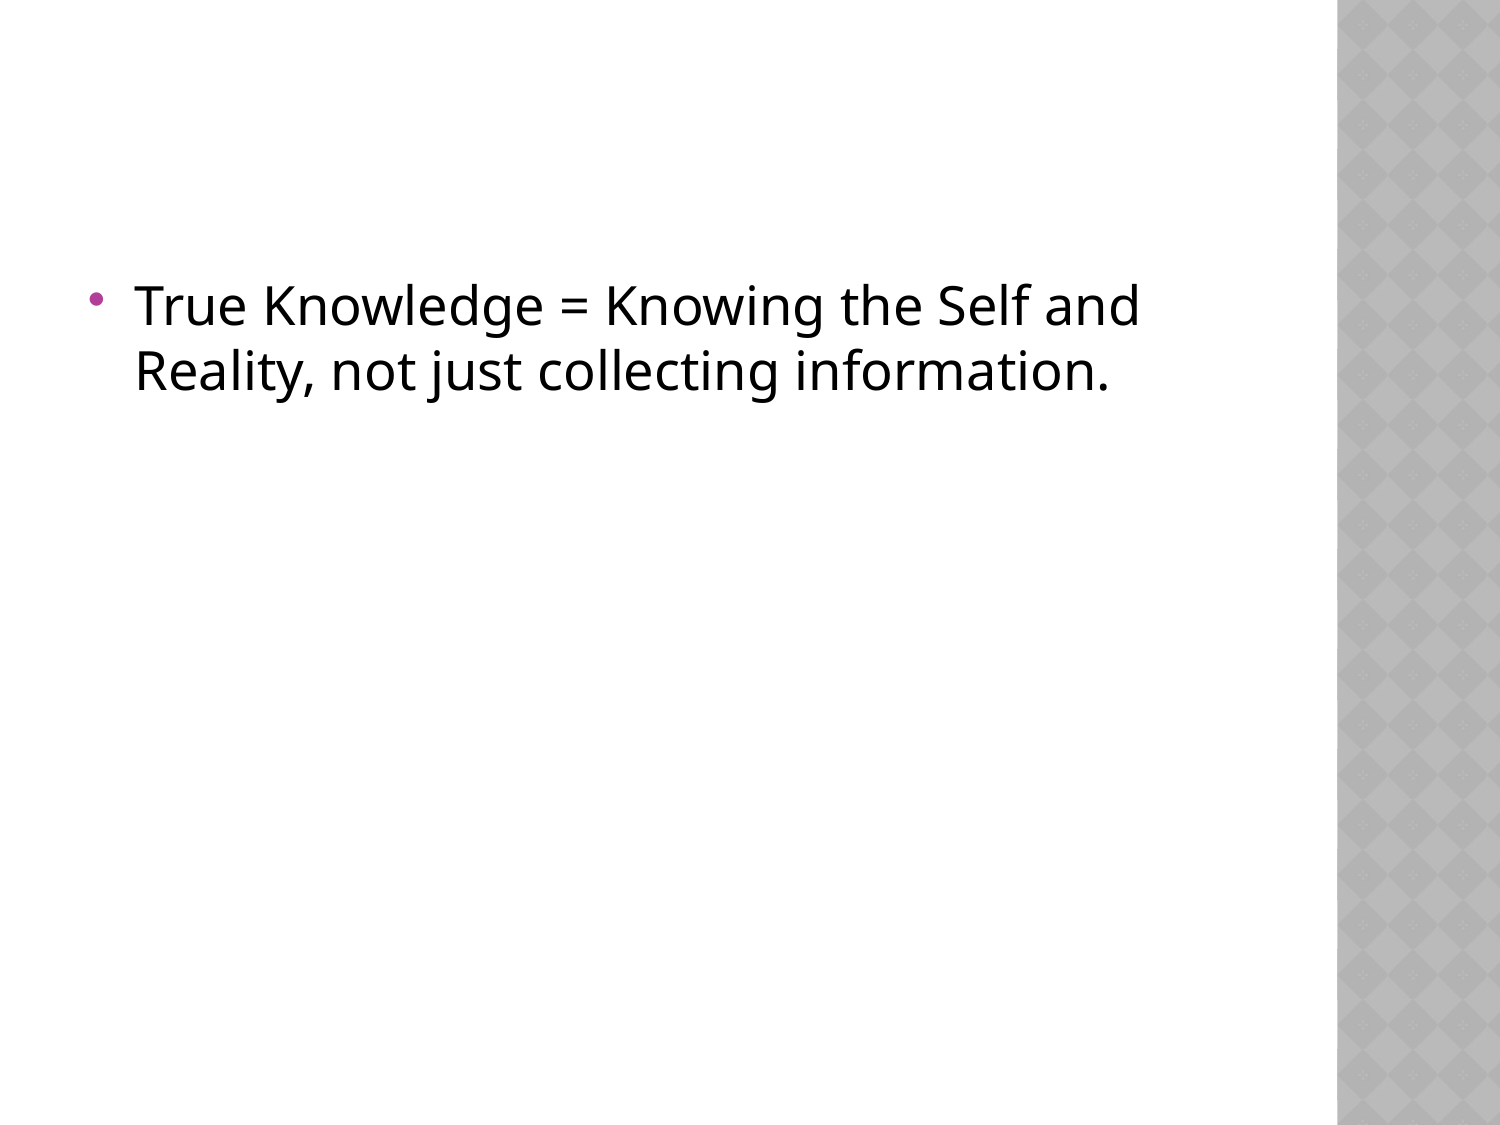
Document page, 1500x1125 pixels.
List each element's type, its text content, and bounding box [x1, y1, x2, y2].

list True Knowledge = Knowing the Self and Reality, not just collecting information. [75, 264, 1263, 1059]
